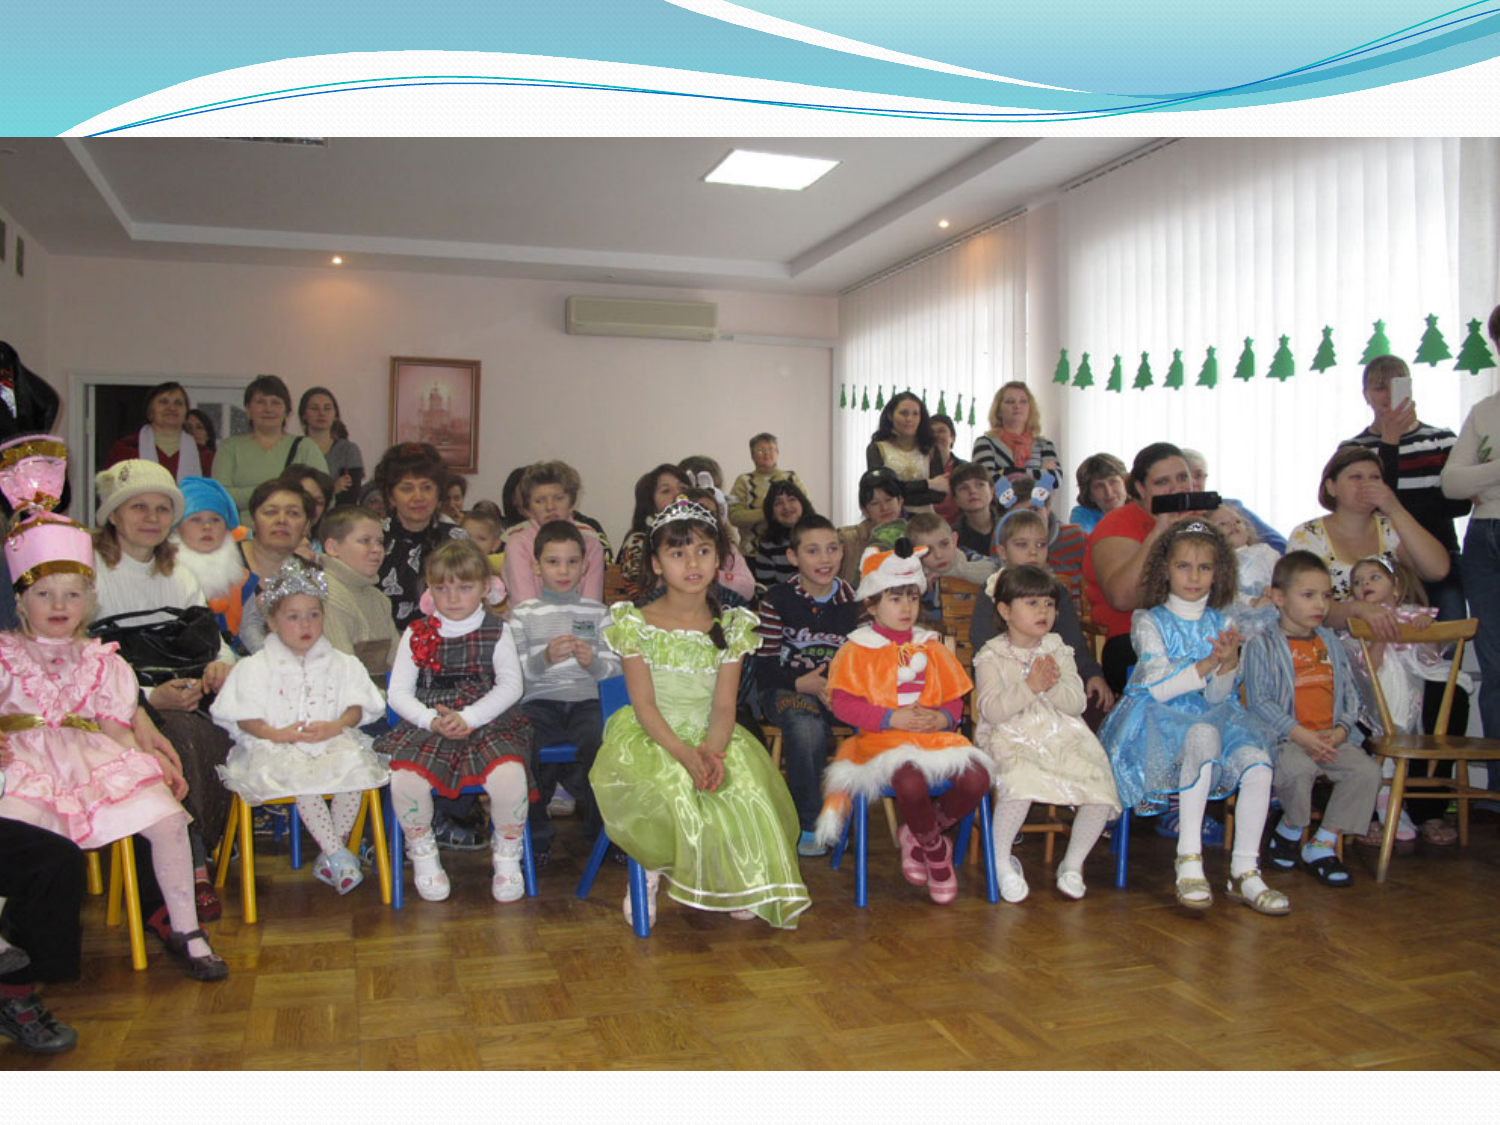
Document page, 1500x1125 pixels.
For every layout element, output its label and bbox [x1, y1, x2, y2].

picture [0, 136, 1500, 1071]
